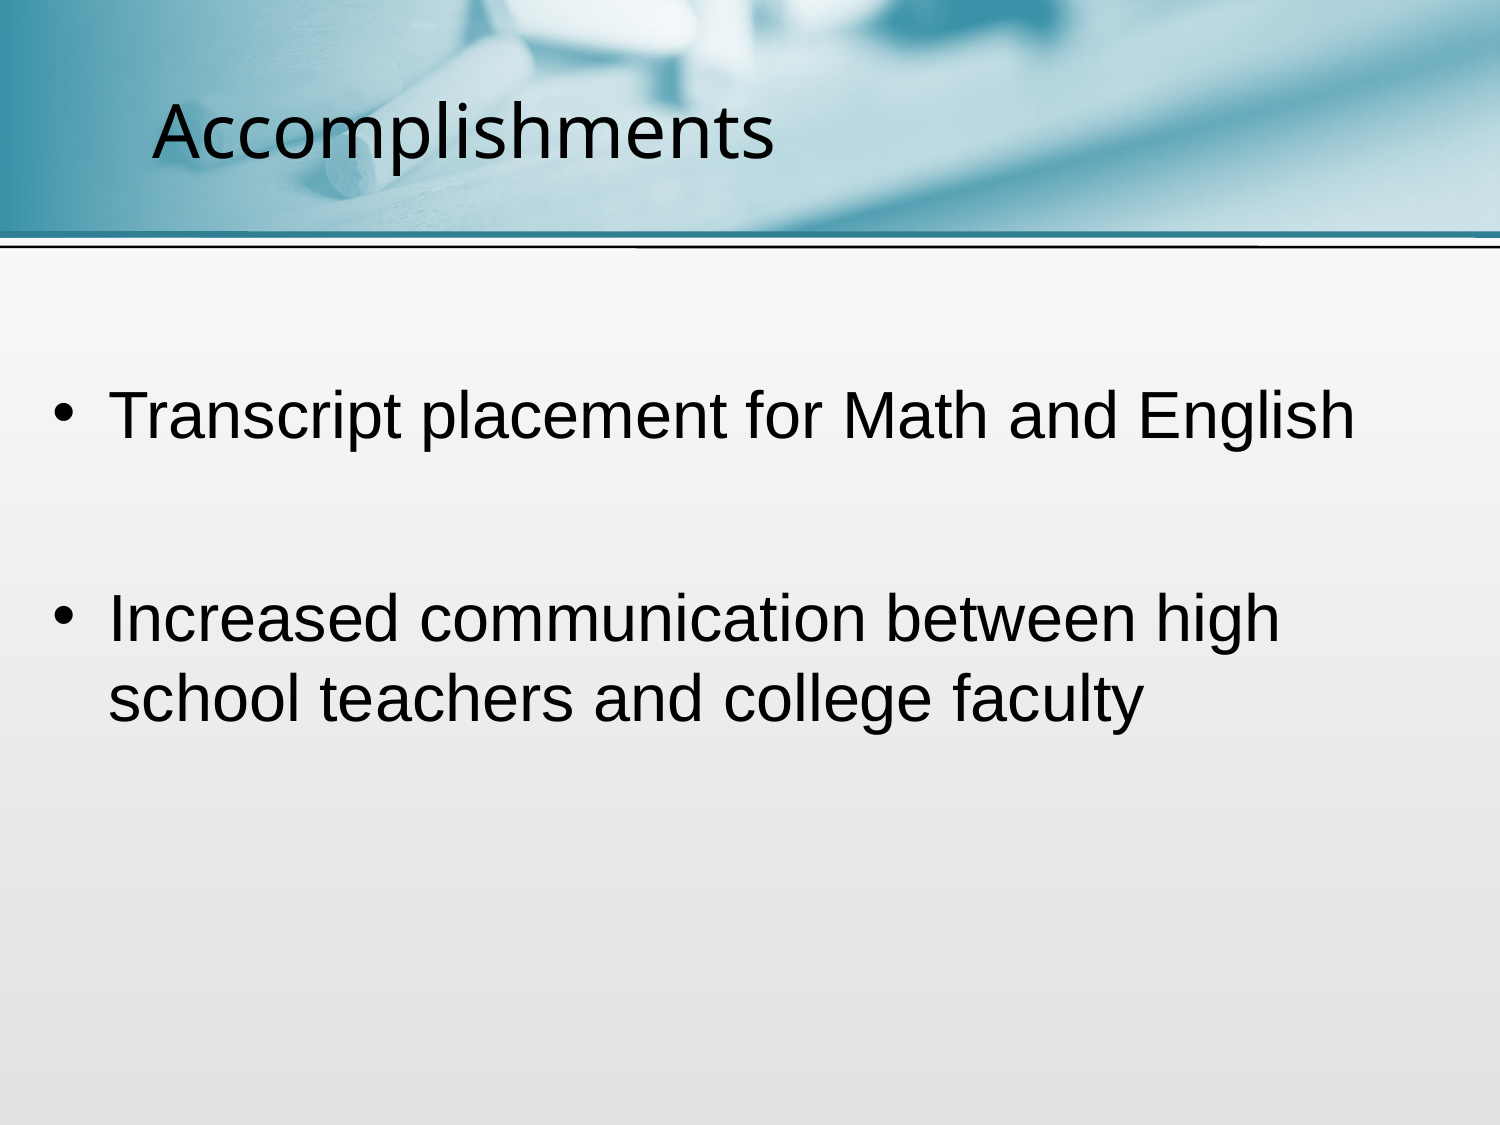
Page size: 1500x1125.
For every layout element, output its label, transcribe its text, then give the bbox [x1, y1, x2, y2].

title Accomplishments [137, 24, 1488, 233]
list Transcript placement for Math and English Increased communication between high school teachers and college faculty [37, 262, 1475, 1005]
